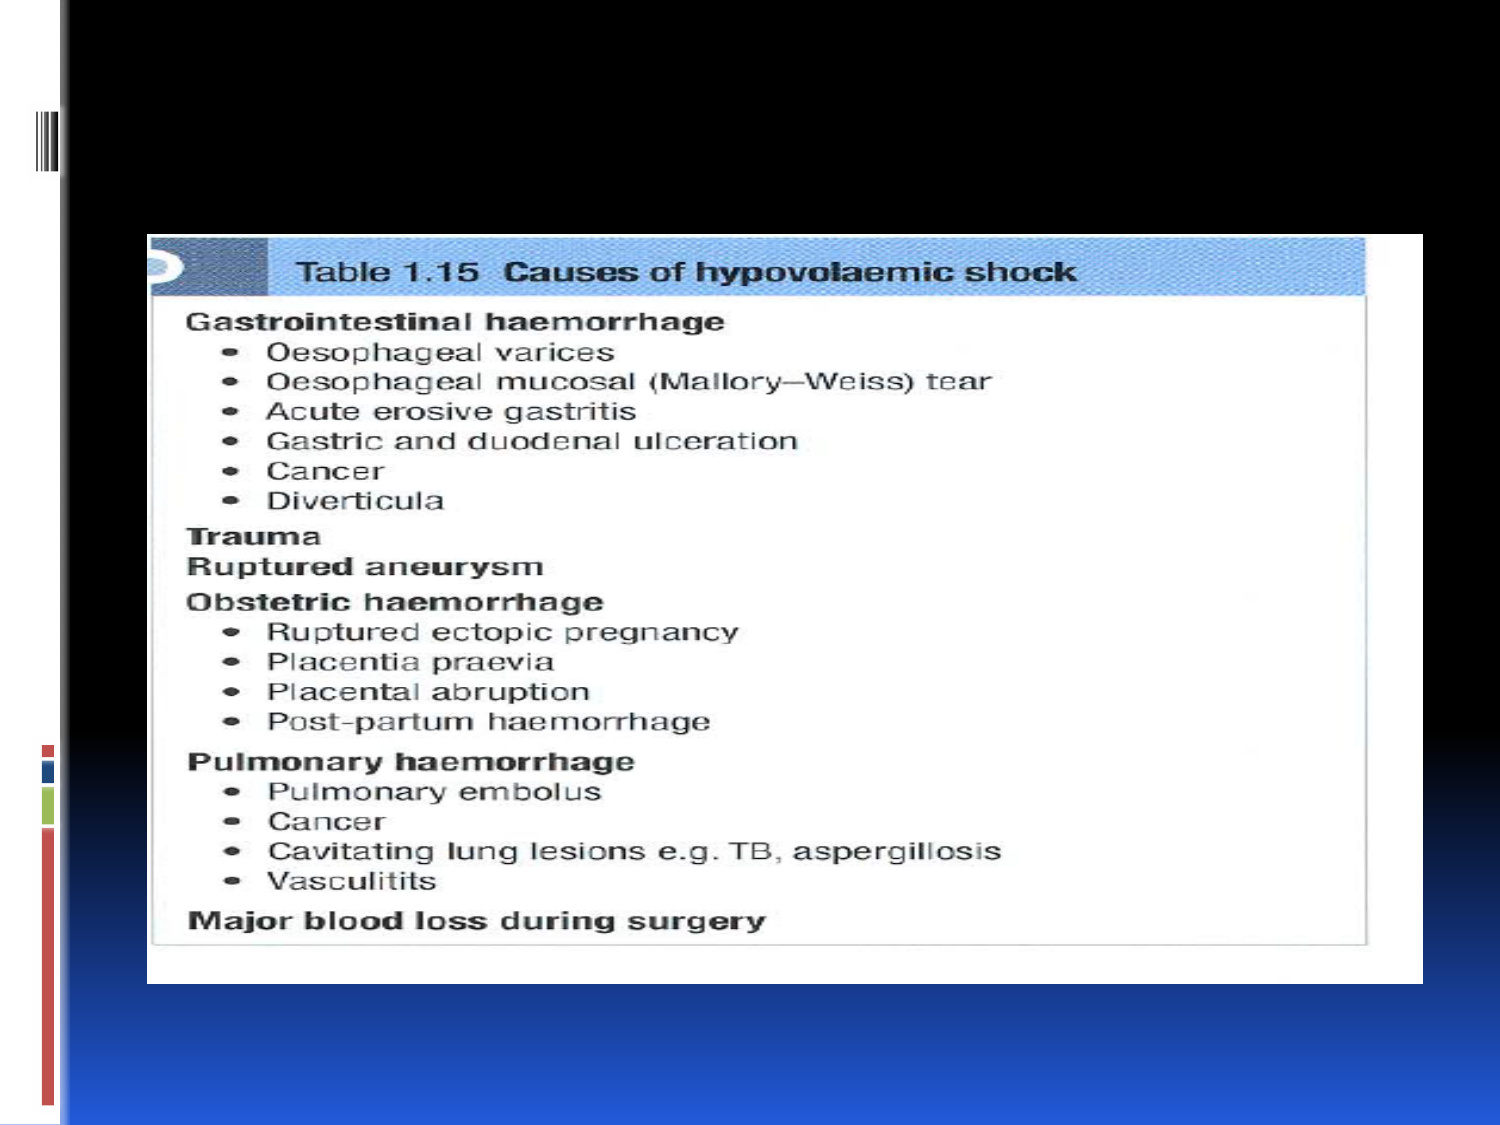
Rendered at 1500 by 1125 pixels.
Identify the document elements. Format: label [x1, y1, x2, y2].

picture [147, 233, 1423, 985]
